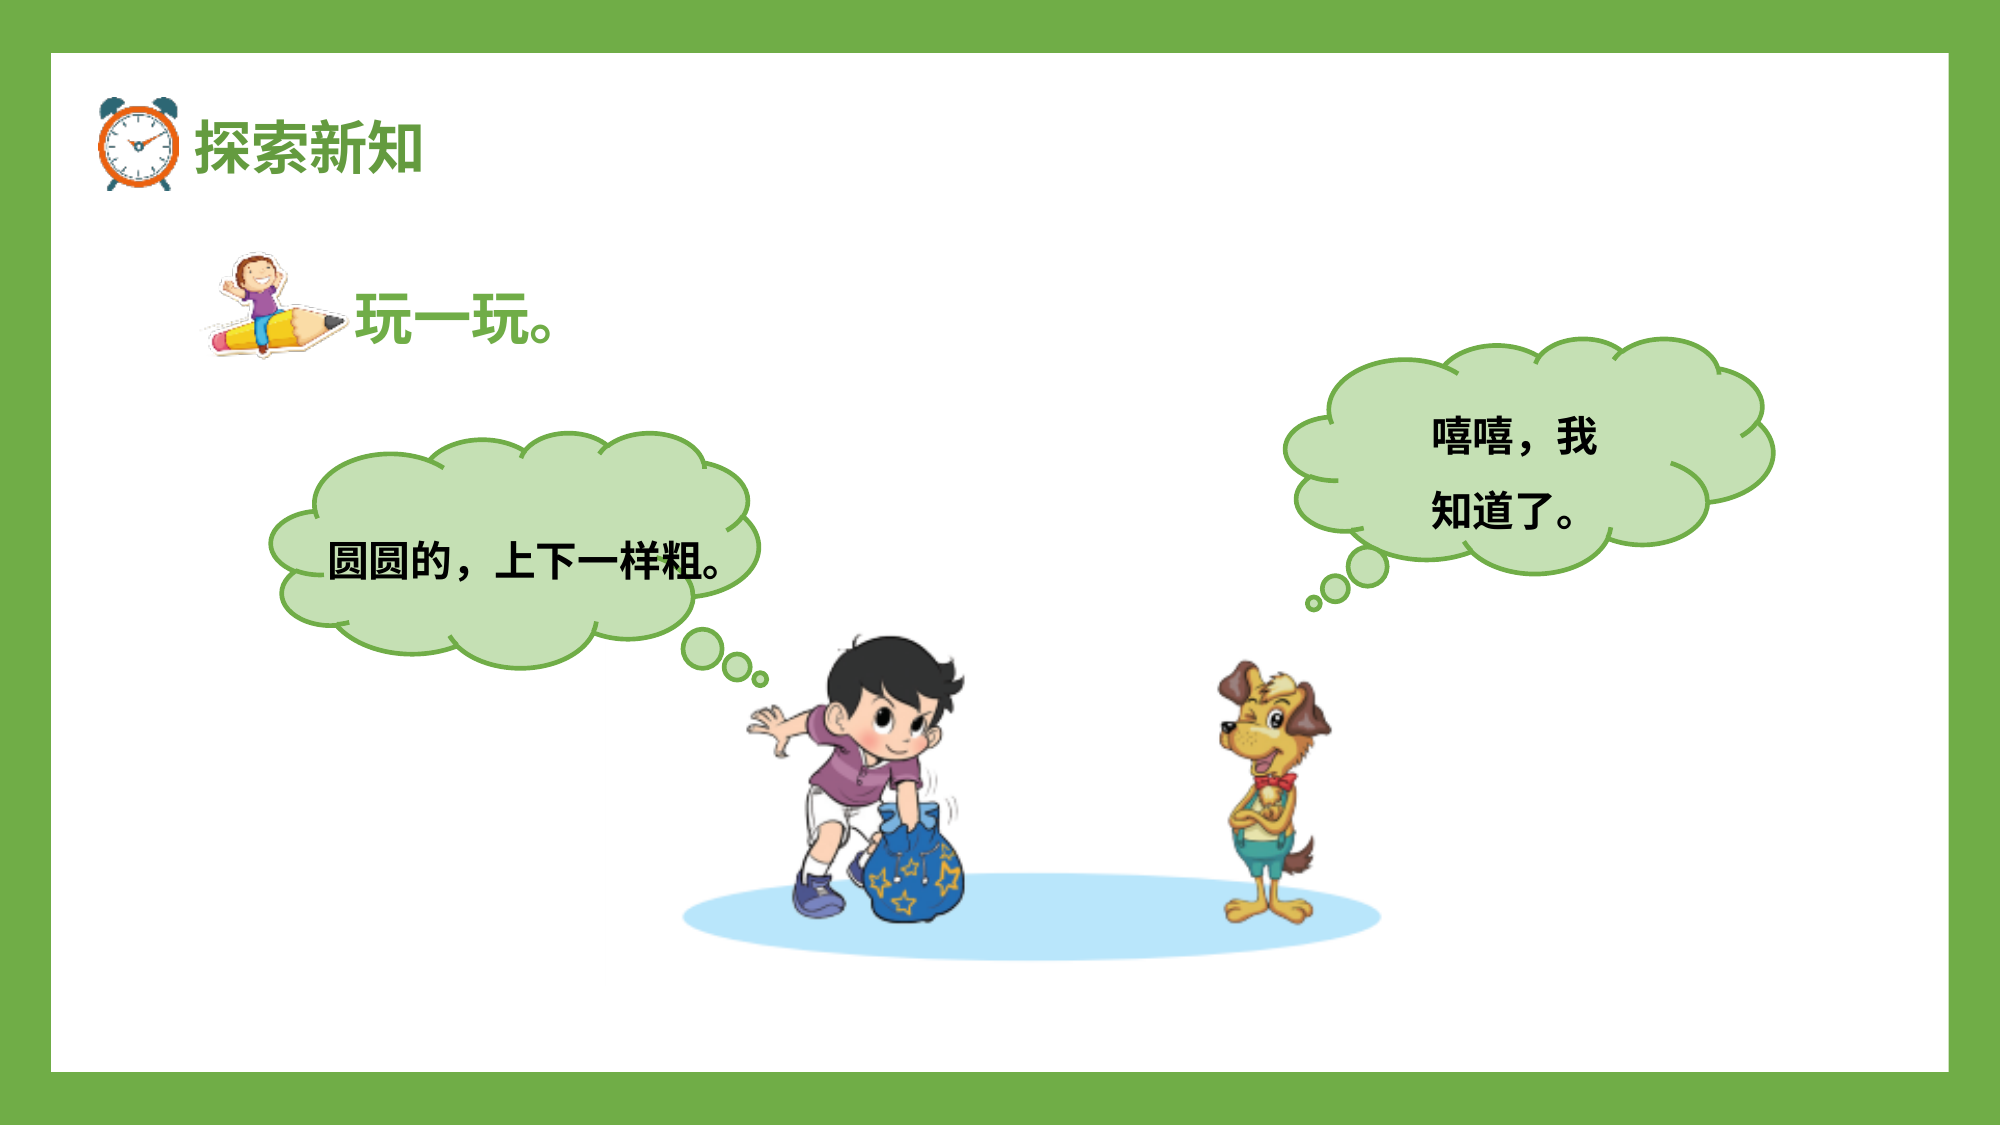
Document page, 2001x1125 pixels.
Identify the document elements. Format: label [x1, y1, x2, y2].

text_box [97, 97, 554, 191]
picture [604, 483, 1413, 986]
text_box [178, 239, 1478, 394]
text_box [270, 432, 800, 668]
text_box [1285, 338, 1904, 574]
